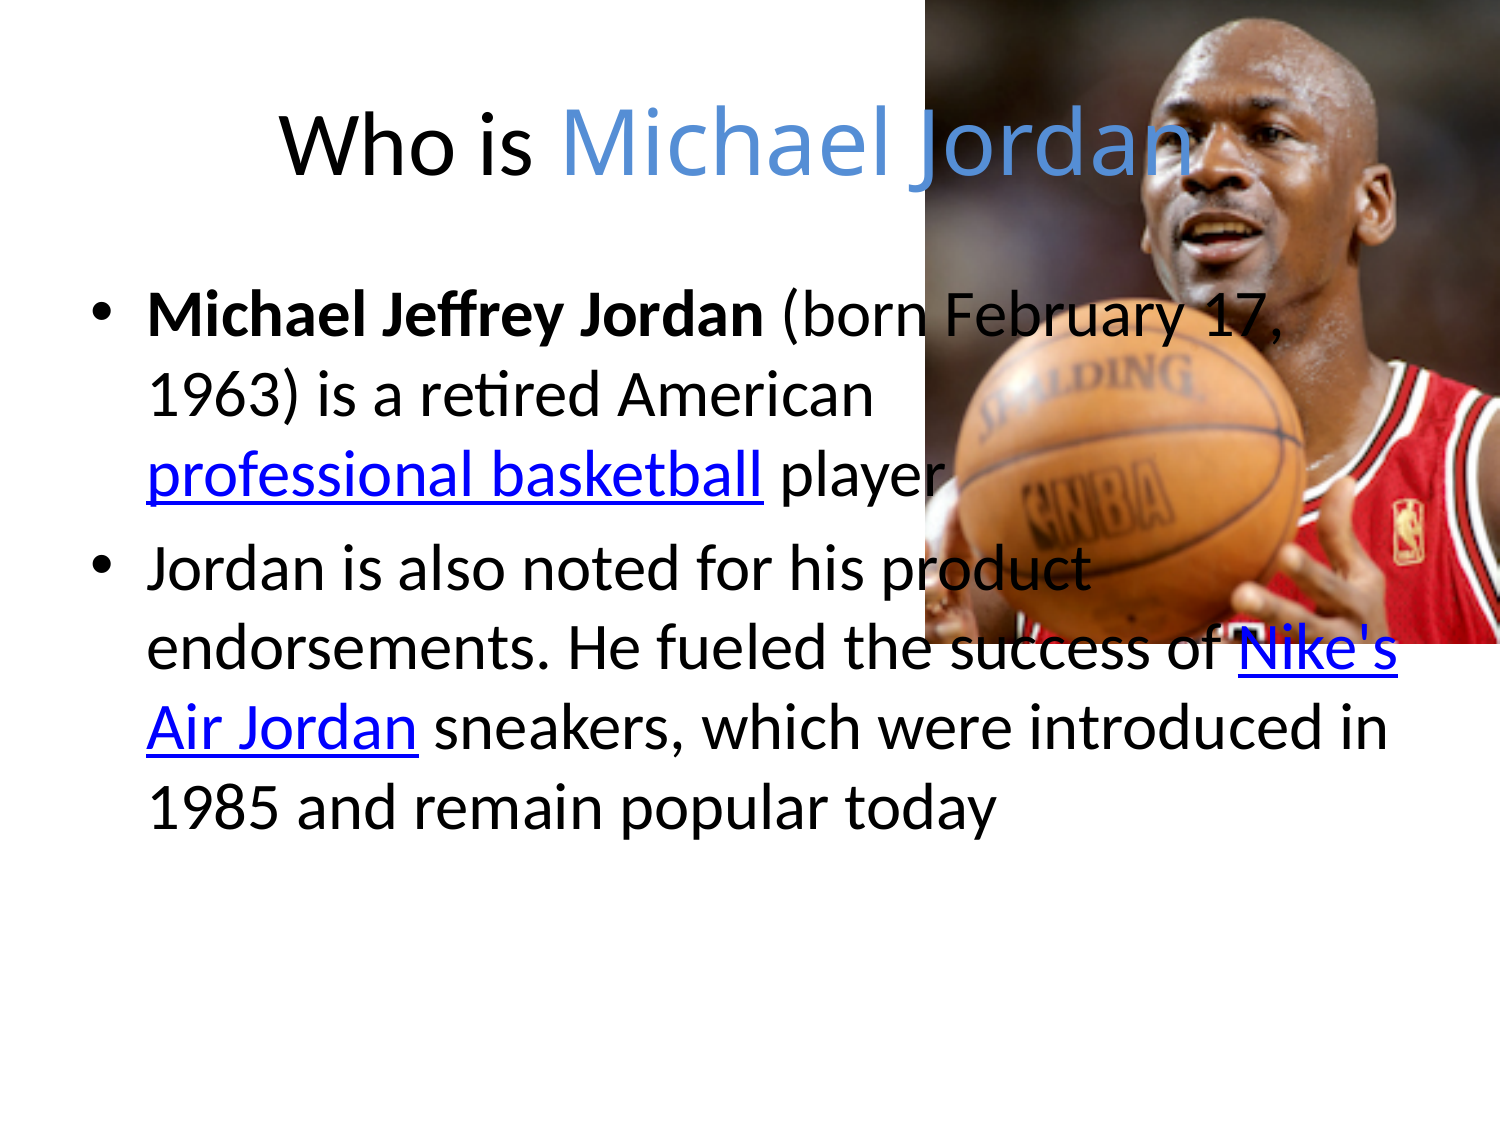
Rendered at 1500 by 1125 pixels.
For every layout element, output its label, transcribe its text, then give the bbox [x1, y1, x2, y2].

list Michael Jeffrey Jordan (born February 17, 1963) is a retired American professional basketball player Jordan is also noted for his product endorsements. He fueled the success of Nike's Air Jordan sneakers, which were introduced in 1985 and remain popular today [75, 262, 1425, 1005]
title Who is Michael Jordan [75, 45, 920, 233]
picture [925, 0, 1500, 644]
